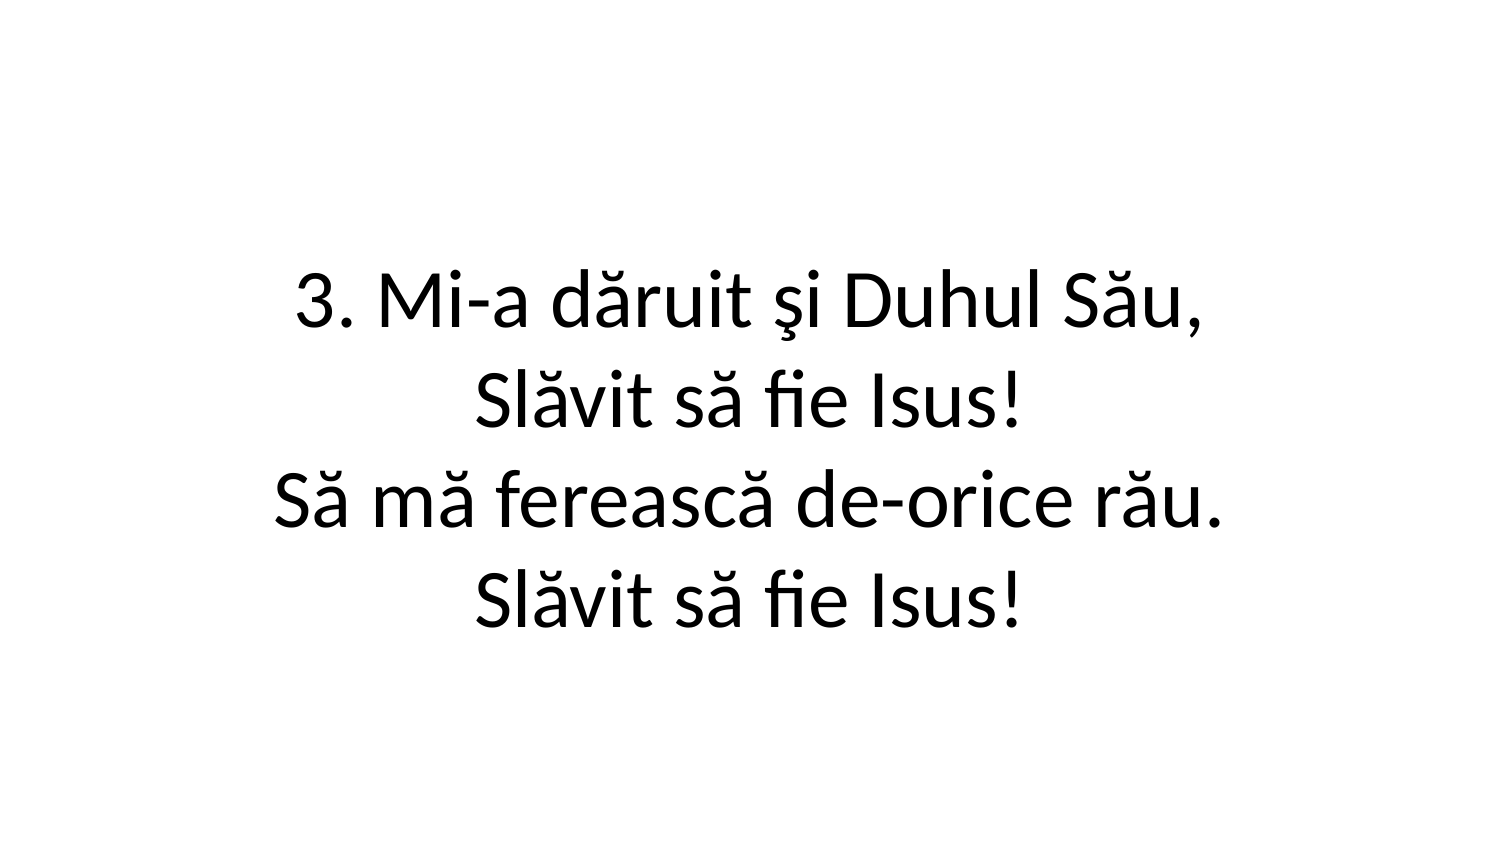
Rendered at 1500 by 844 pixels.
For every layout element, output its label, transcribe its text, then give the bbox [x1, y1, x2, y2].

text_box 3. Mi-a dăruit şi Duhul Său, Slăvit să fie Isus! Să mă ferească de-orice rău. Slăvit să fie Isus! [258, 192, 1242, 652]
